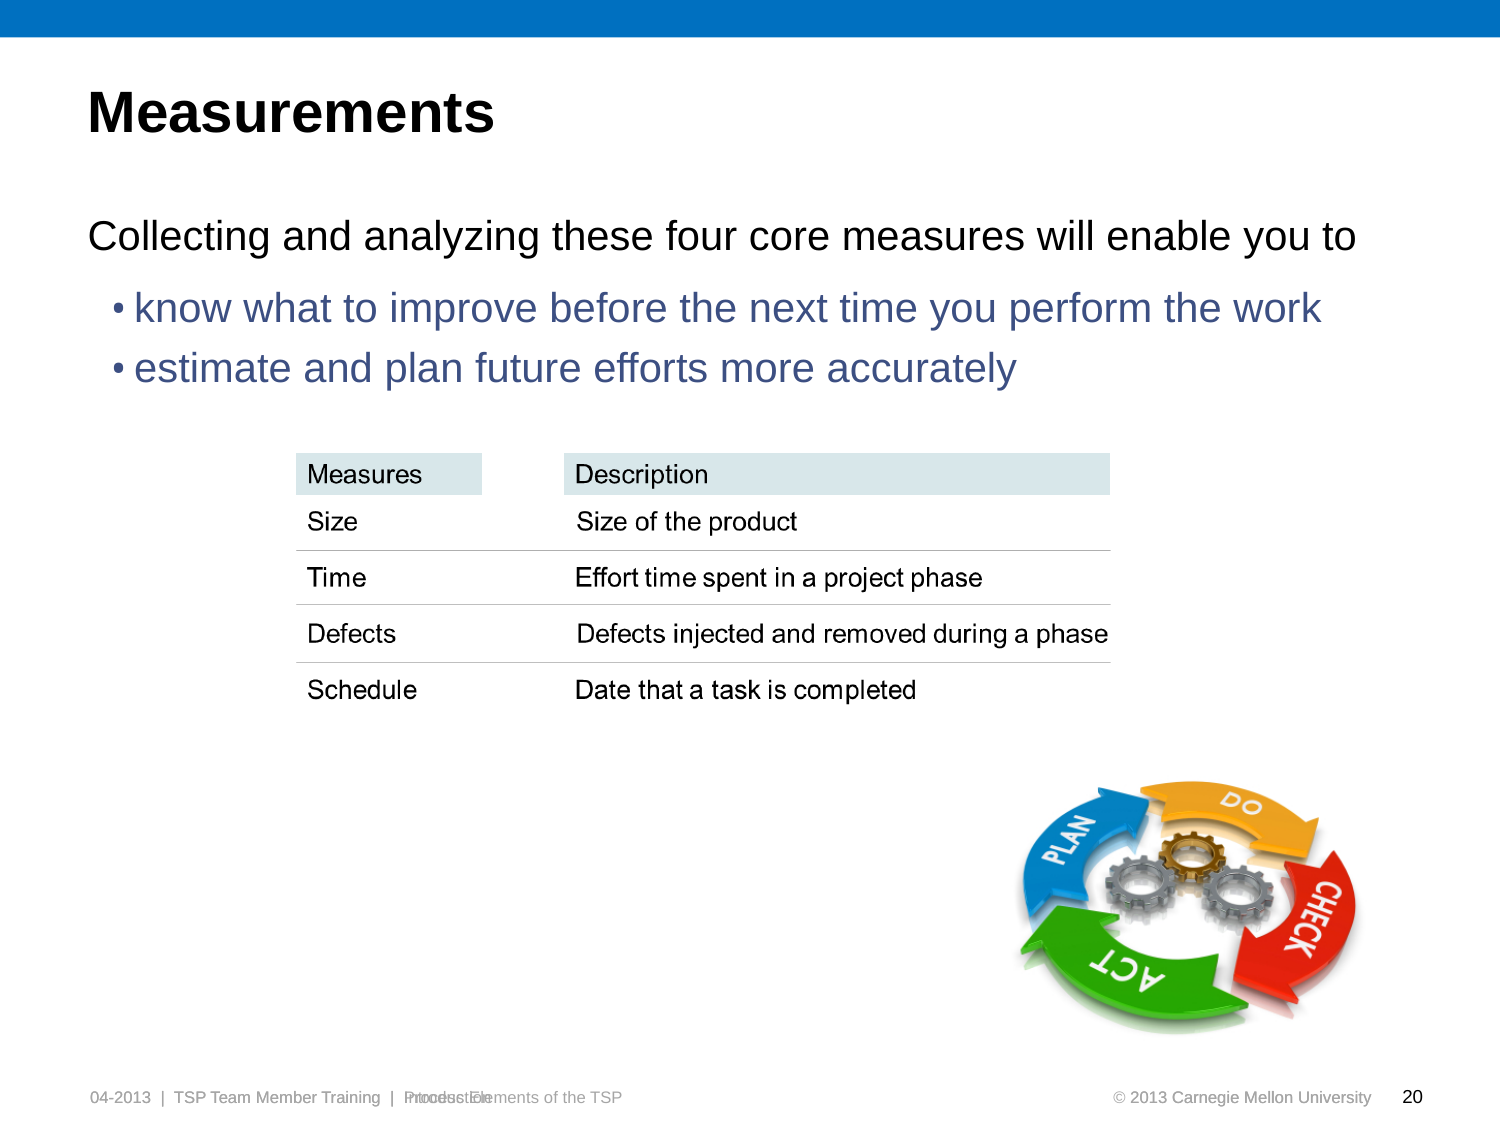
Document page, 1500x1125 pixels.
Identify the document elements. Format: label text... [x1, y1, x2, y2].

picture [970, 751, 1383, 1061]
picture [290, 449, 1131, 722]
title Measurements [87, 87, 1439, 212]
list Collecting and analyzing these four core measures will enable you to know what to improve before the next time you perform the work estimate and plan future efforts more accurately [87, 212, 1440, 1026]
